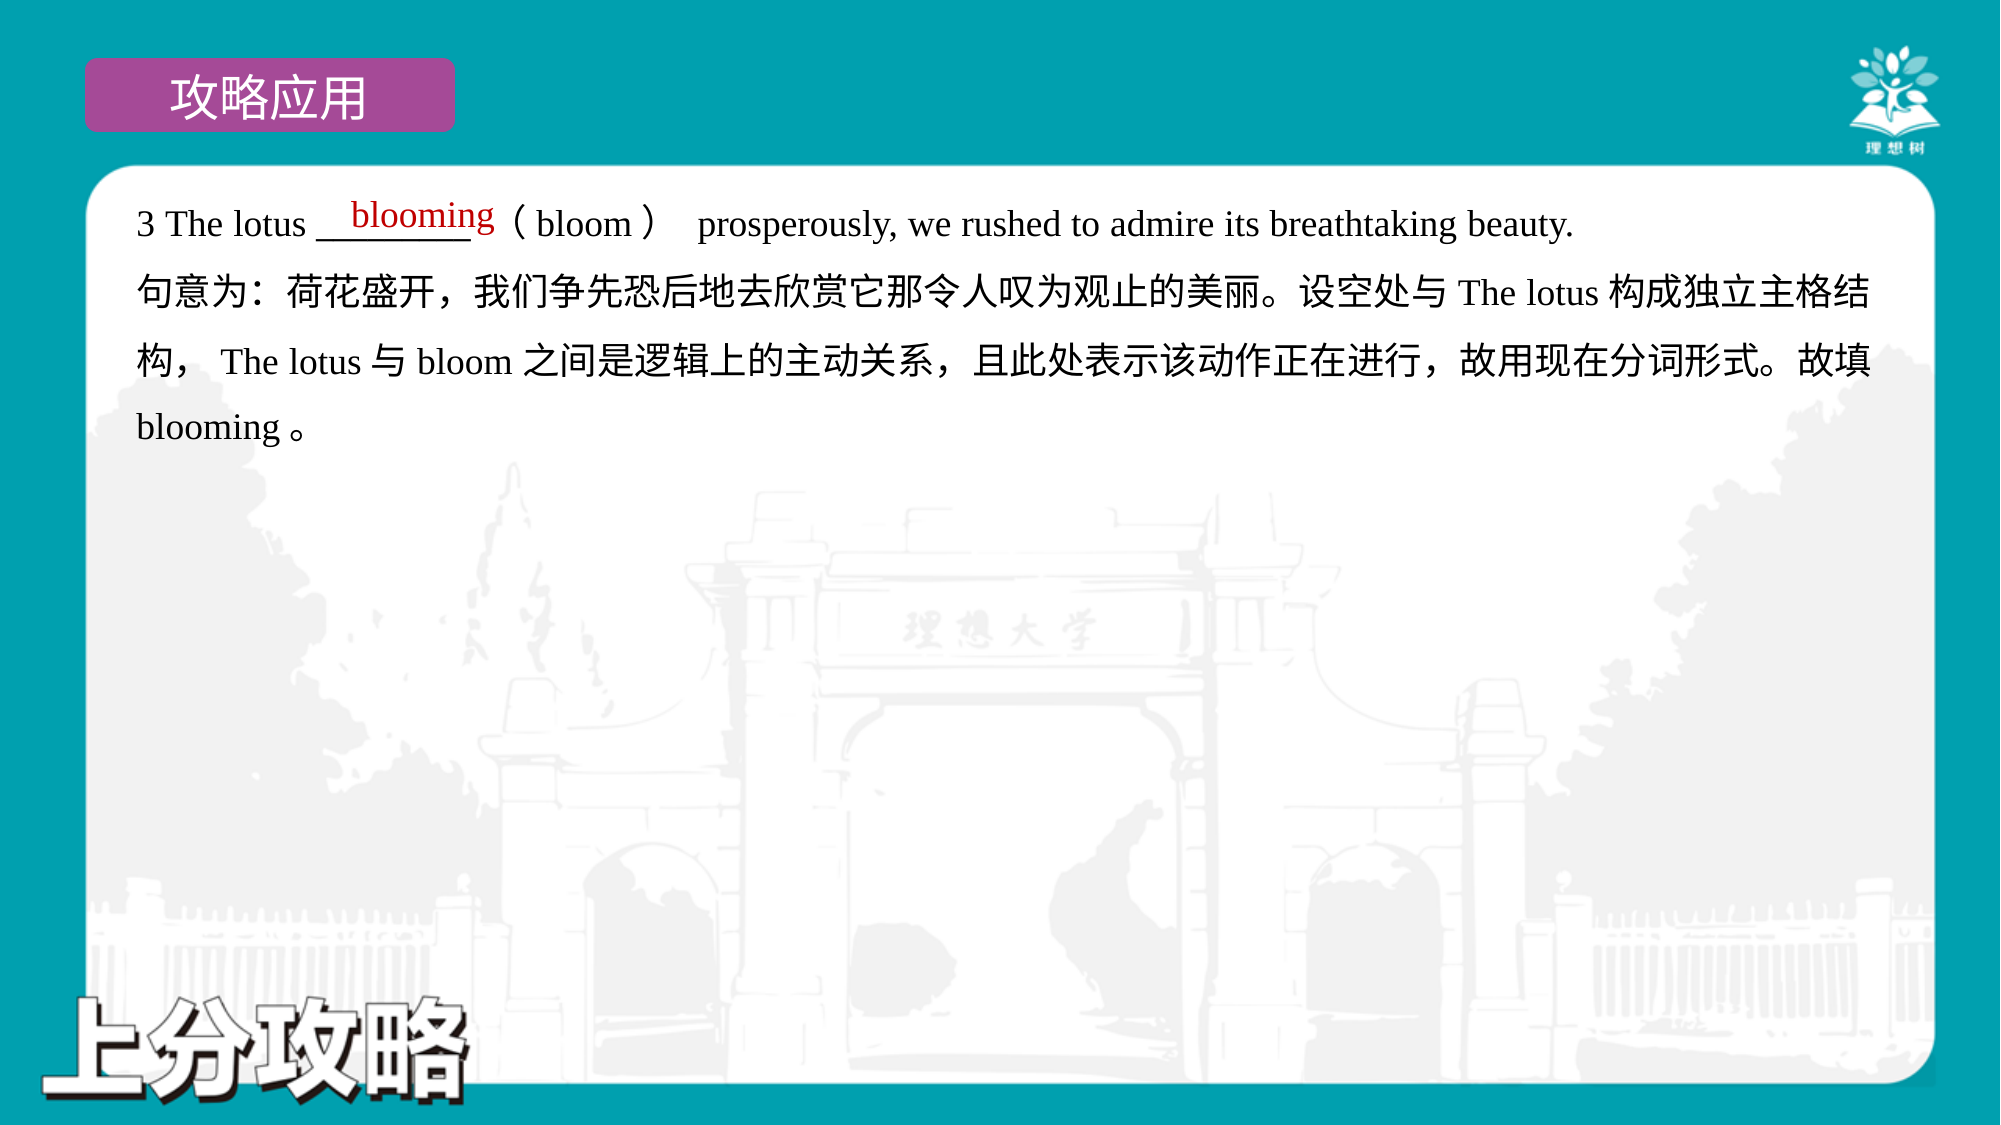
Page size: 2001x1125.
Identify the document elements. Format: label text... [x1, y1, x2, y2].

text_box blooming [337, 168, 509, 228]
text_box 句意为：荷花盛开，我们争先恐后地去欣赏它那令人叹为观止的美丽。设空处与The lotus构成独立主格结 构，The lotus与bloom之间是逻辑上的主动关系，且此处表示该动作正在进行，故用现在分词形式。故填 blooming。 [136, 244, 1865, 441]
picture [0, 0, 2000, 1125]
text_box 3 The lotus _________ （bloom） prosperously, we rushed to admire its breathtaking beauty. [136, 176, 1865, 237]
